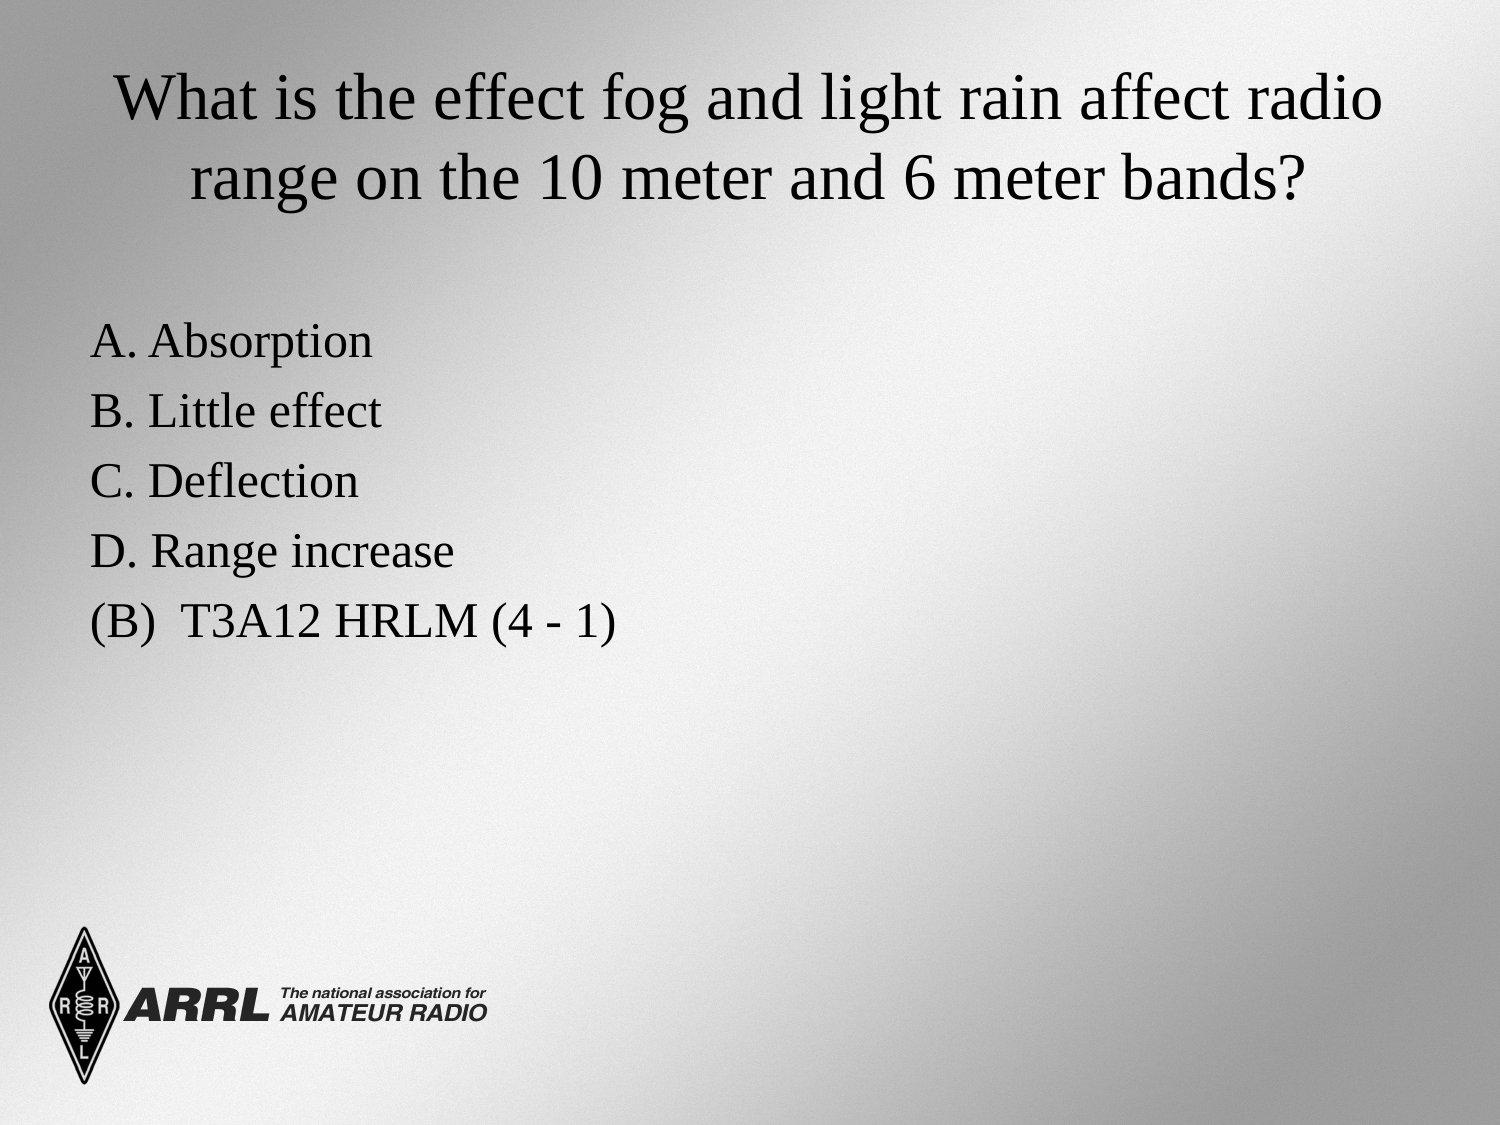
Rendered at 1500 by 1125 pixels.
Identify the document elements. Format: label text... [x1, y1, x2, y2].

list A. Absorption B. Little effect C. Deflection D. Range increase (B) T3A12 HRLM (4 - 1) [75, 299, 1425, 1005]
picture [0, 0, 1500, 1125]
title What is the effect fog and light rain affect radio range on the 10 meter and 6 meter bands? [75, 45, 1425, 233]
